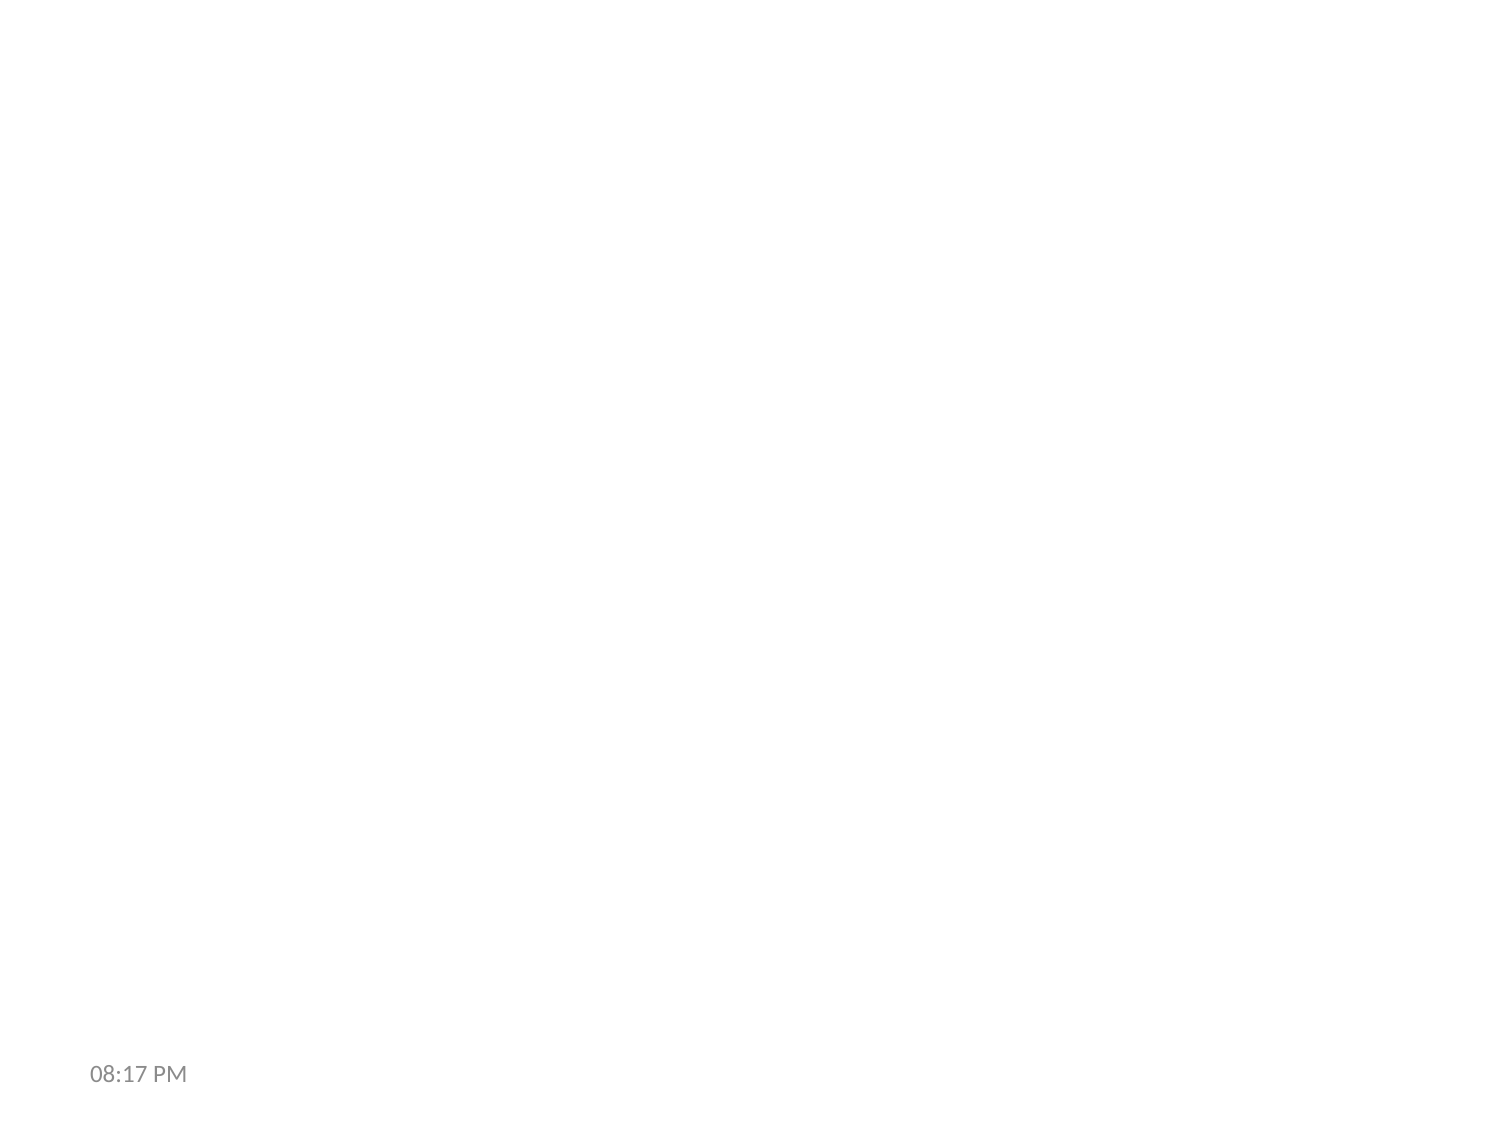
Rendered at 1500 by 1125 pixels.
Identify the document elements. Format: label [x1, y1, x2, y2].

slide_number [75, 1042, 425, 1103]
